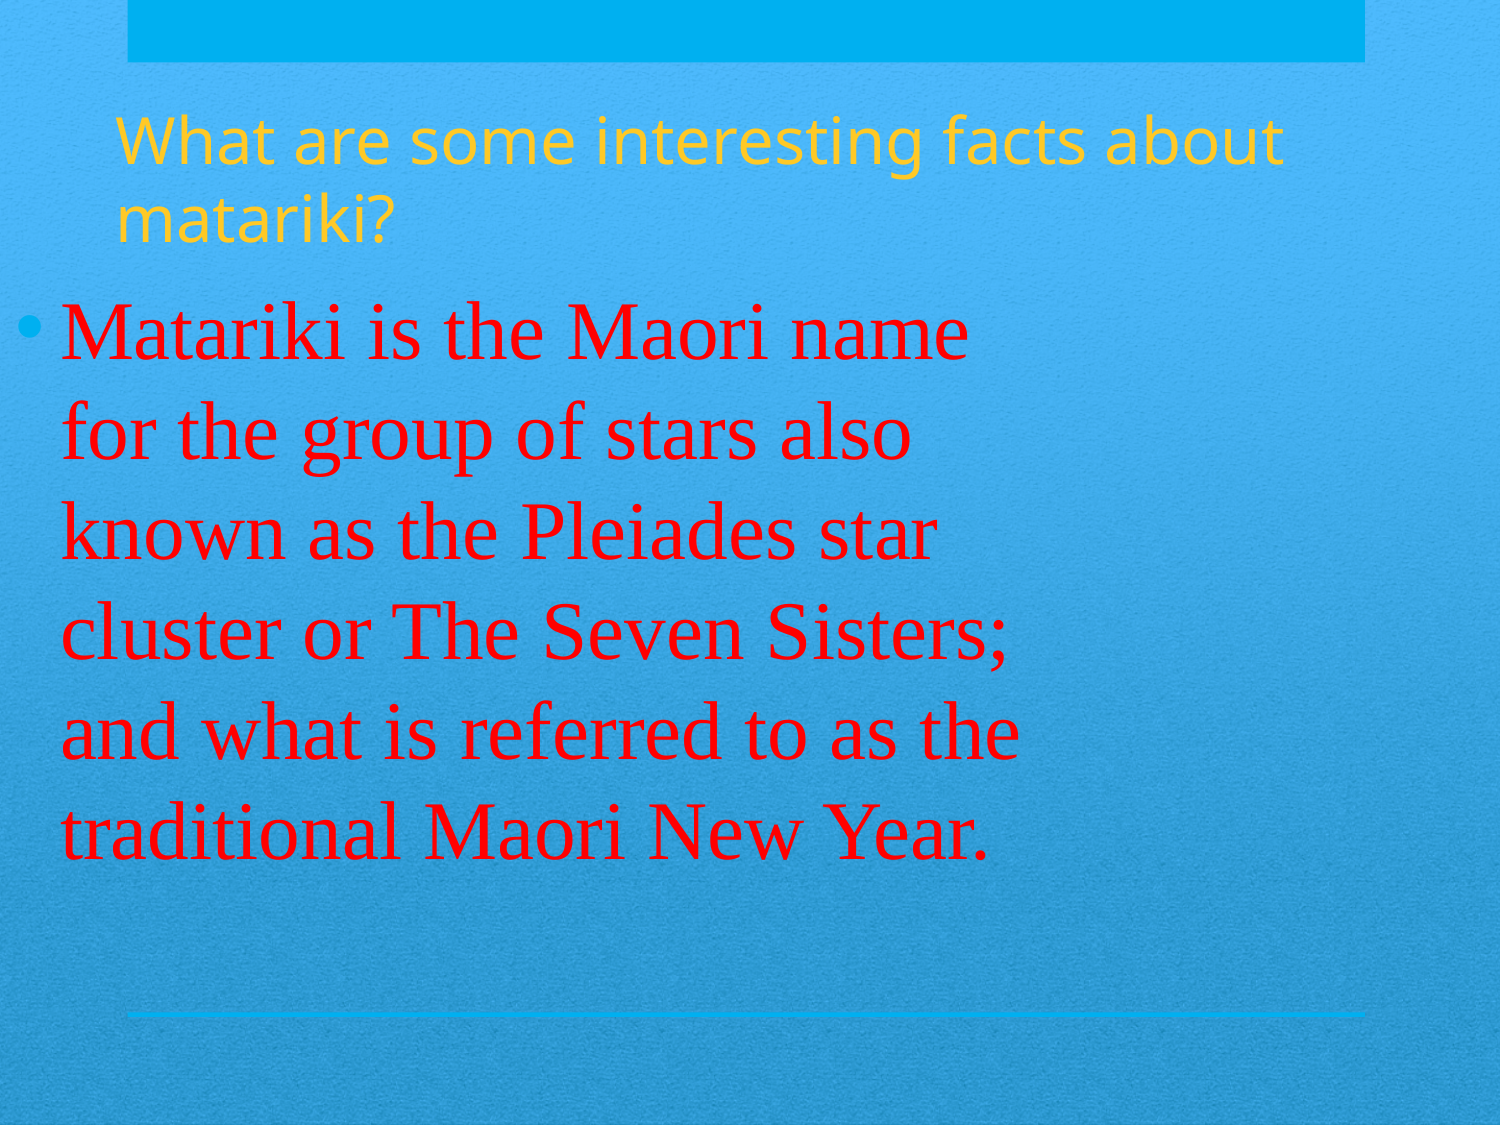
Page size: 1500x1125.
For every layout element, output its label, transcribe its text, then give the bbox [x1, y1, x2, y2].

title What are some interesting facts about matariki? [100, 90, 1373, 263]
list Matariki is the Maori name for the group of stars also known as the Pleiades star cluster or The Seven Sisters; and what is referred to as the traditional Maori New Year. [0, 290, 1050, 861]
